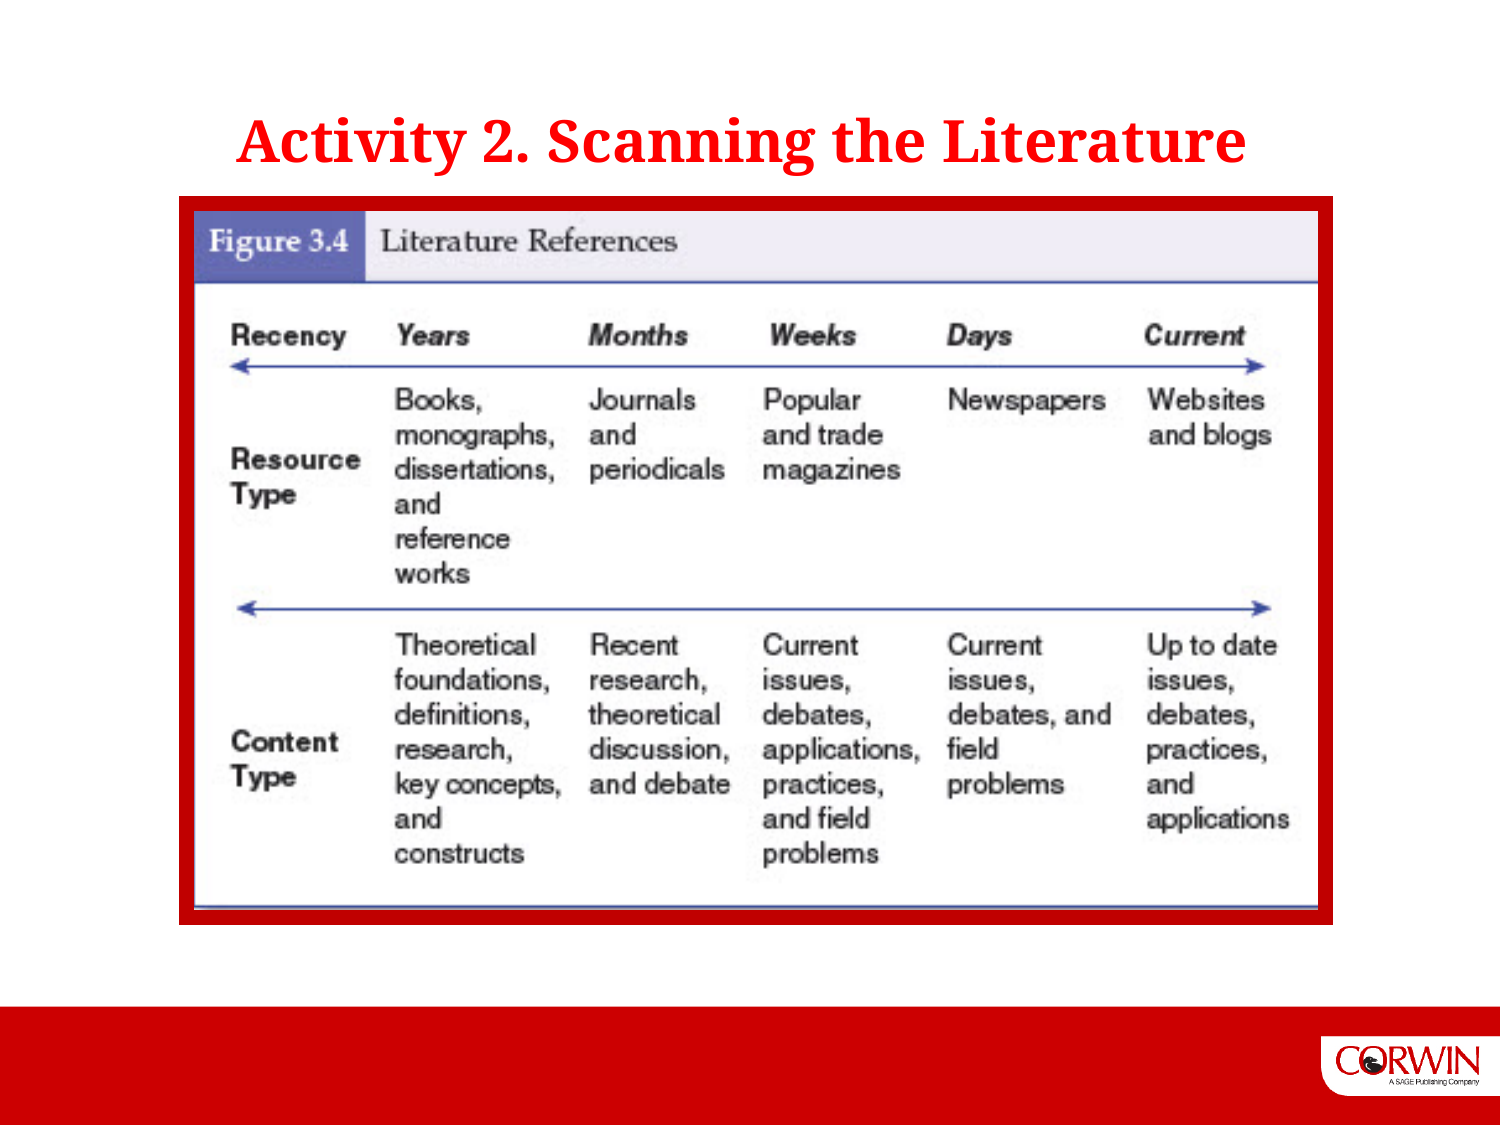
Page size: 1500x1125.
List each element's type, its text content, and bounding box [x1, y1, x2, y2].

title Activity 2. Scanning the Literature [75, 45, 1425, 233]
picture [0, 0, 1500, 1125]
